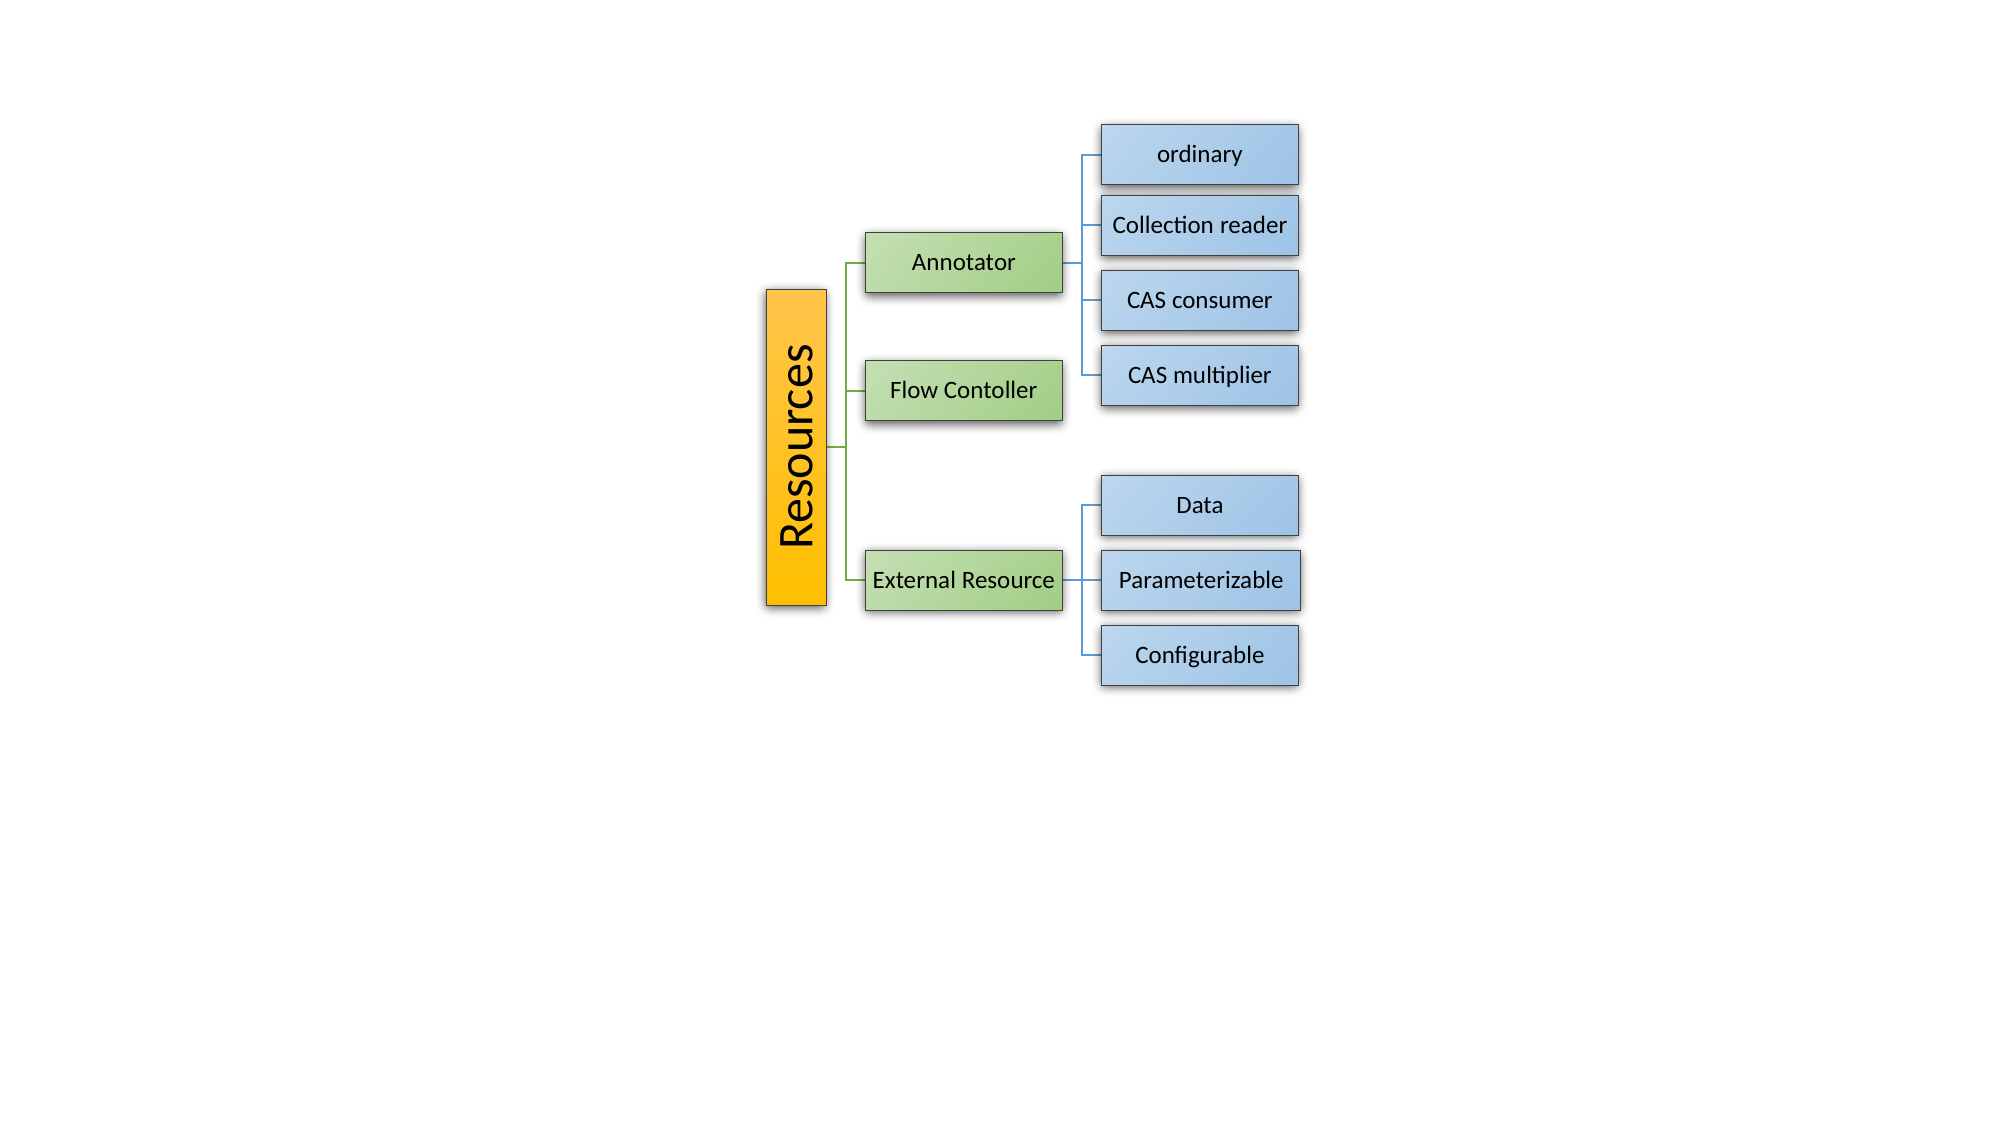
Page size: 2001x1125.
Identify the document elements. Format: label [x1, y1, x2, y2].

text_box [765, 124, 1302, 733]
